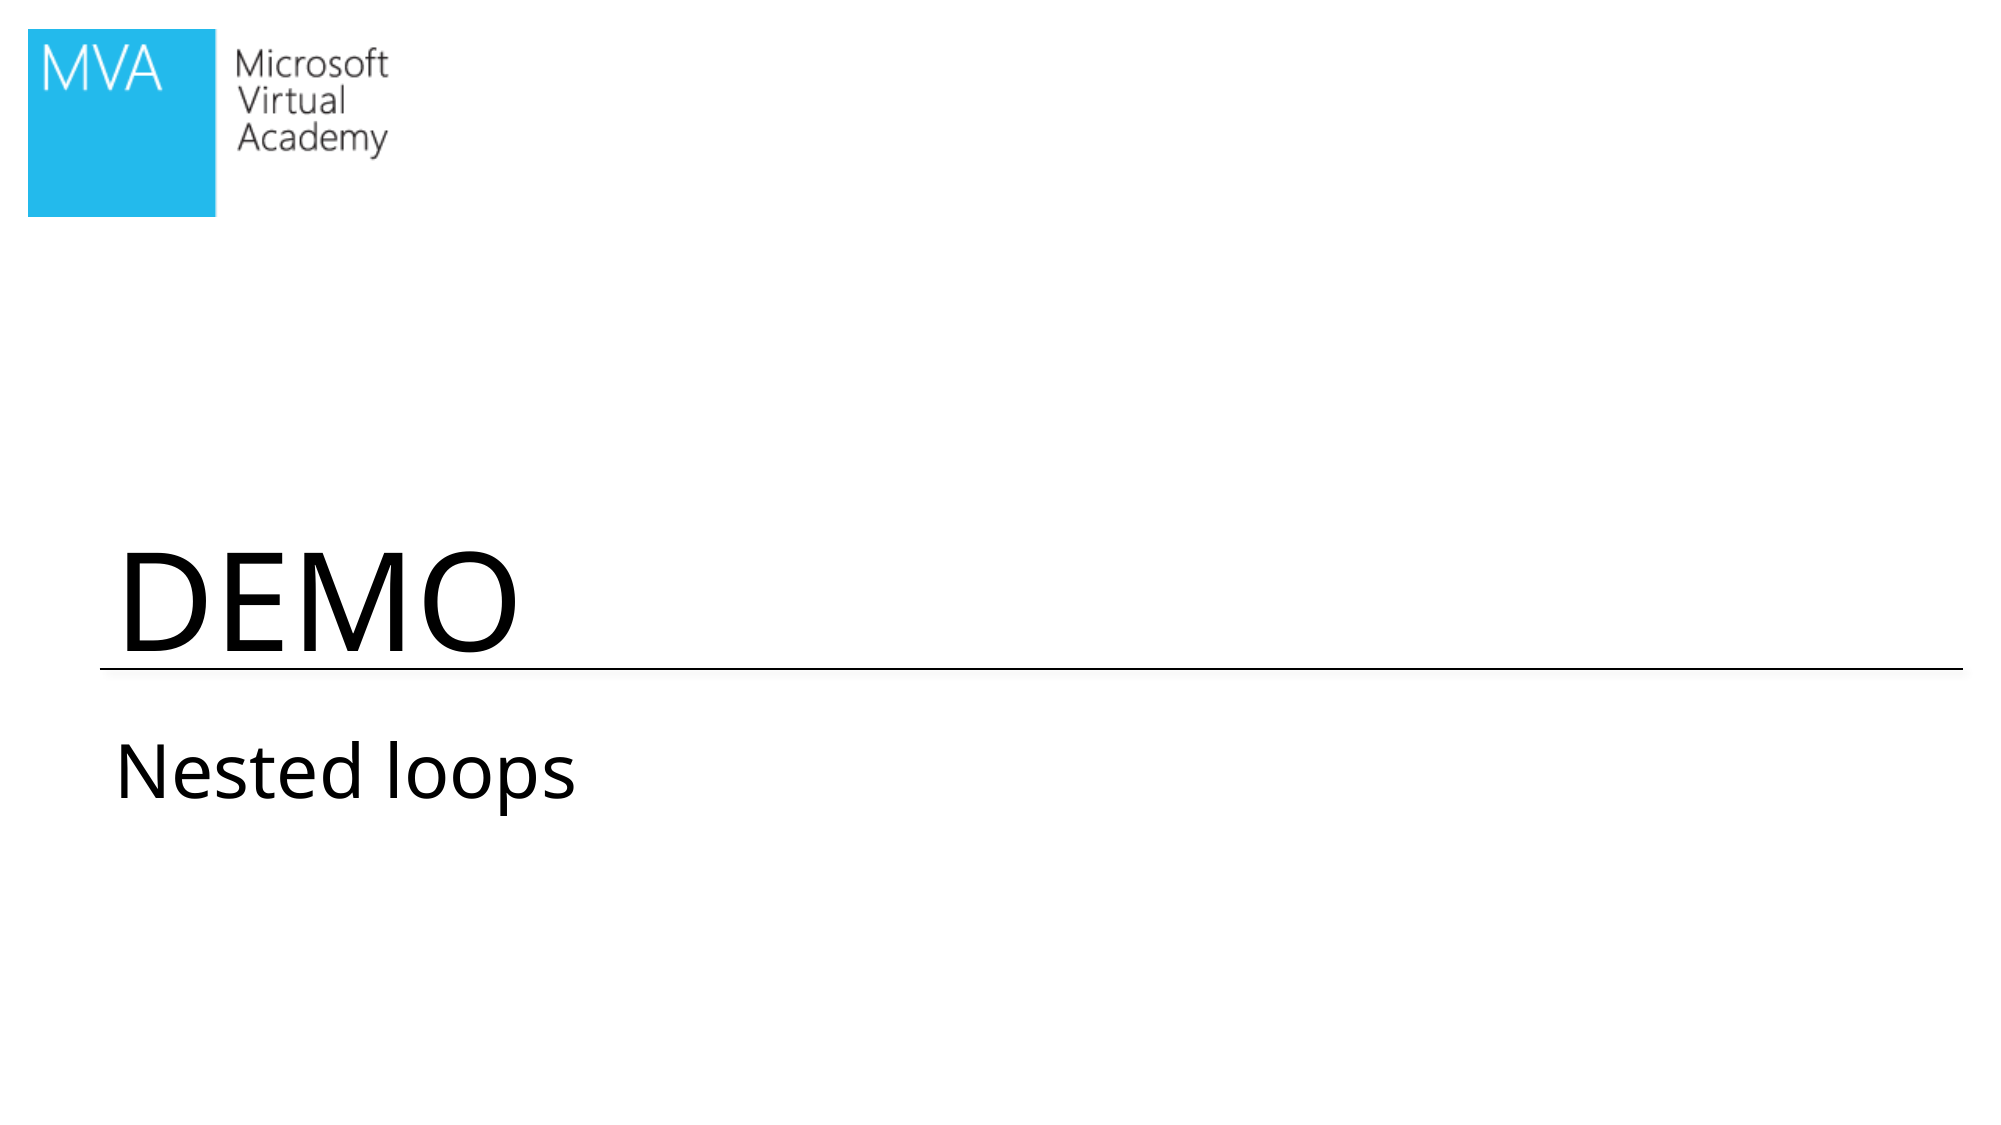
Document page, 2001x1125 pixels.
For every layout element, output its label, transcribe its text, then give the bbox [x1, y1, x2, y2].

title Nested loops [99, 733, 1976, 1009]
picture [28, 29, 497, 217]
